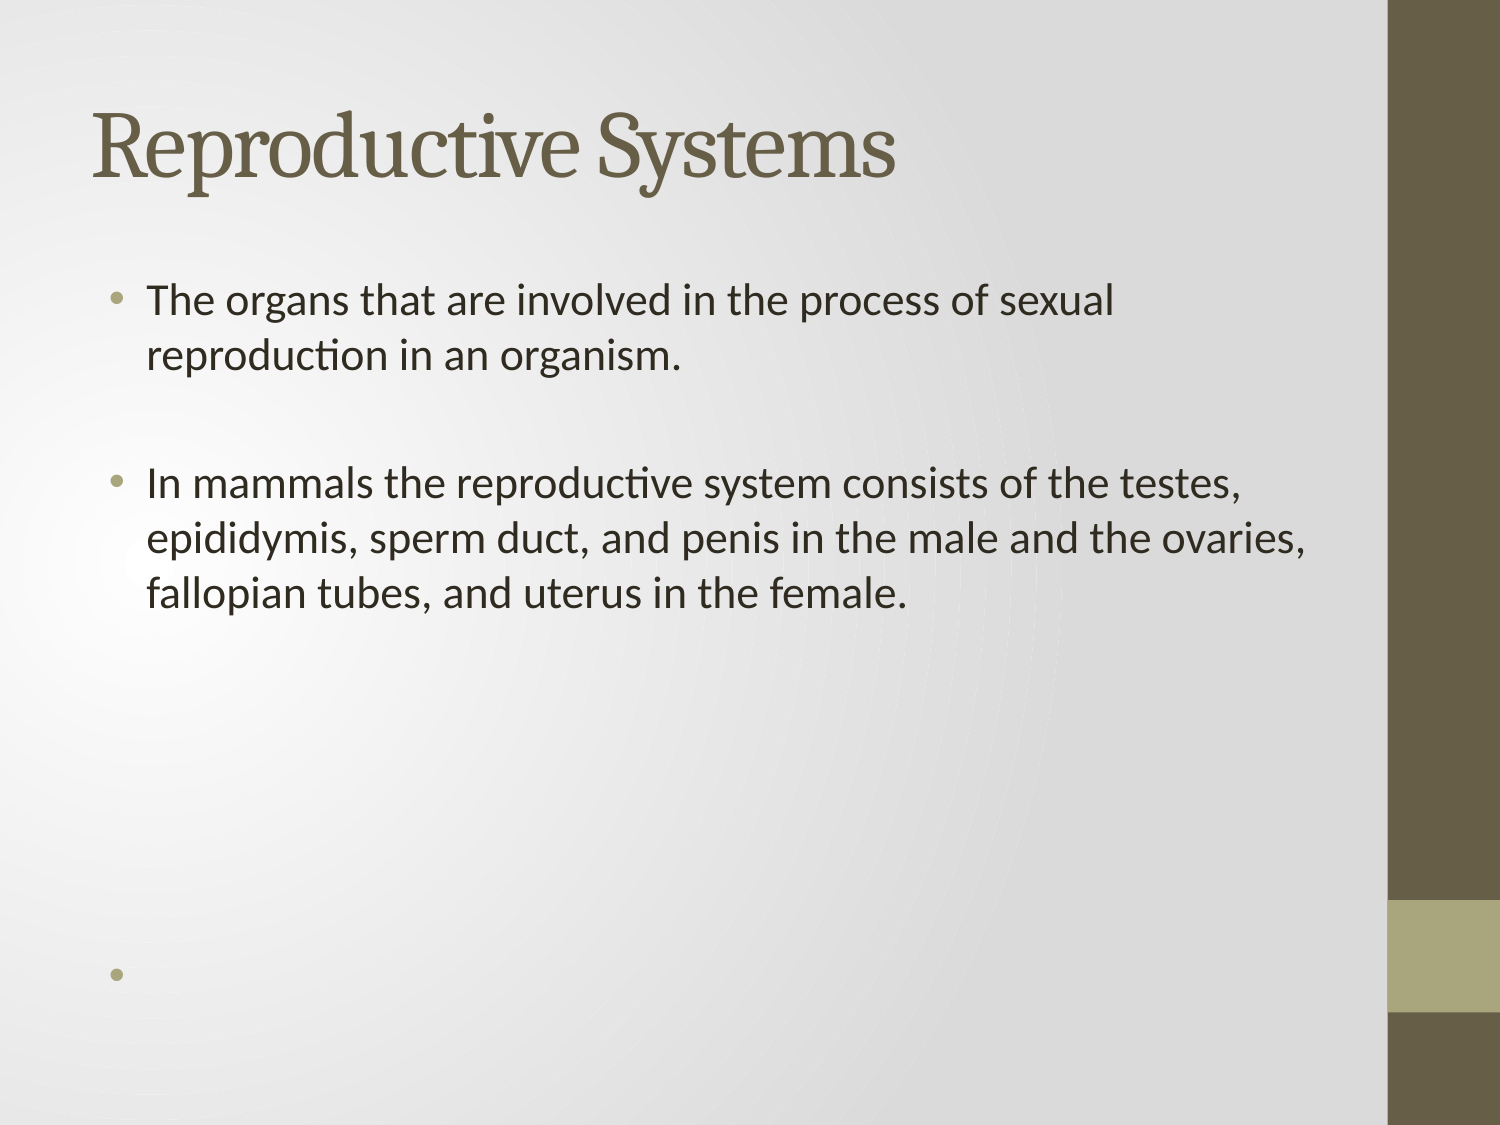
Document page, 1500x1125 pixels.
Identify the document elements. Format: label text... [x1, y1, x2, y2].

title Reproductive Systems [75, 45, 1325, 233]
list The organs that are involved in the process of sexual reproduction in an organism. In mammals the reproductive system consists of the testes, epididymis, sperm duct, and penis in the male and the ovaries, fallopian tubes, and uterus in the female. [75, 262, 1325, 1050]
